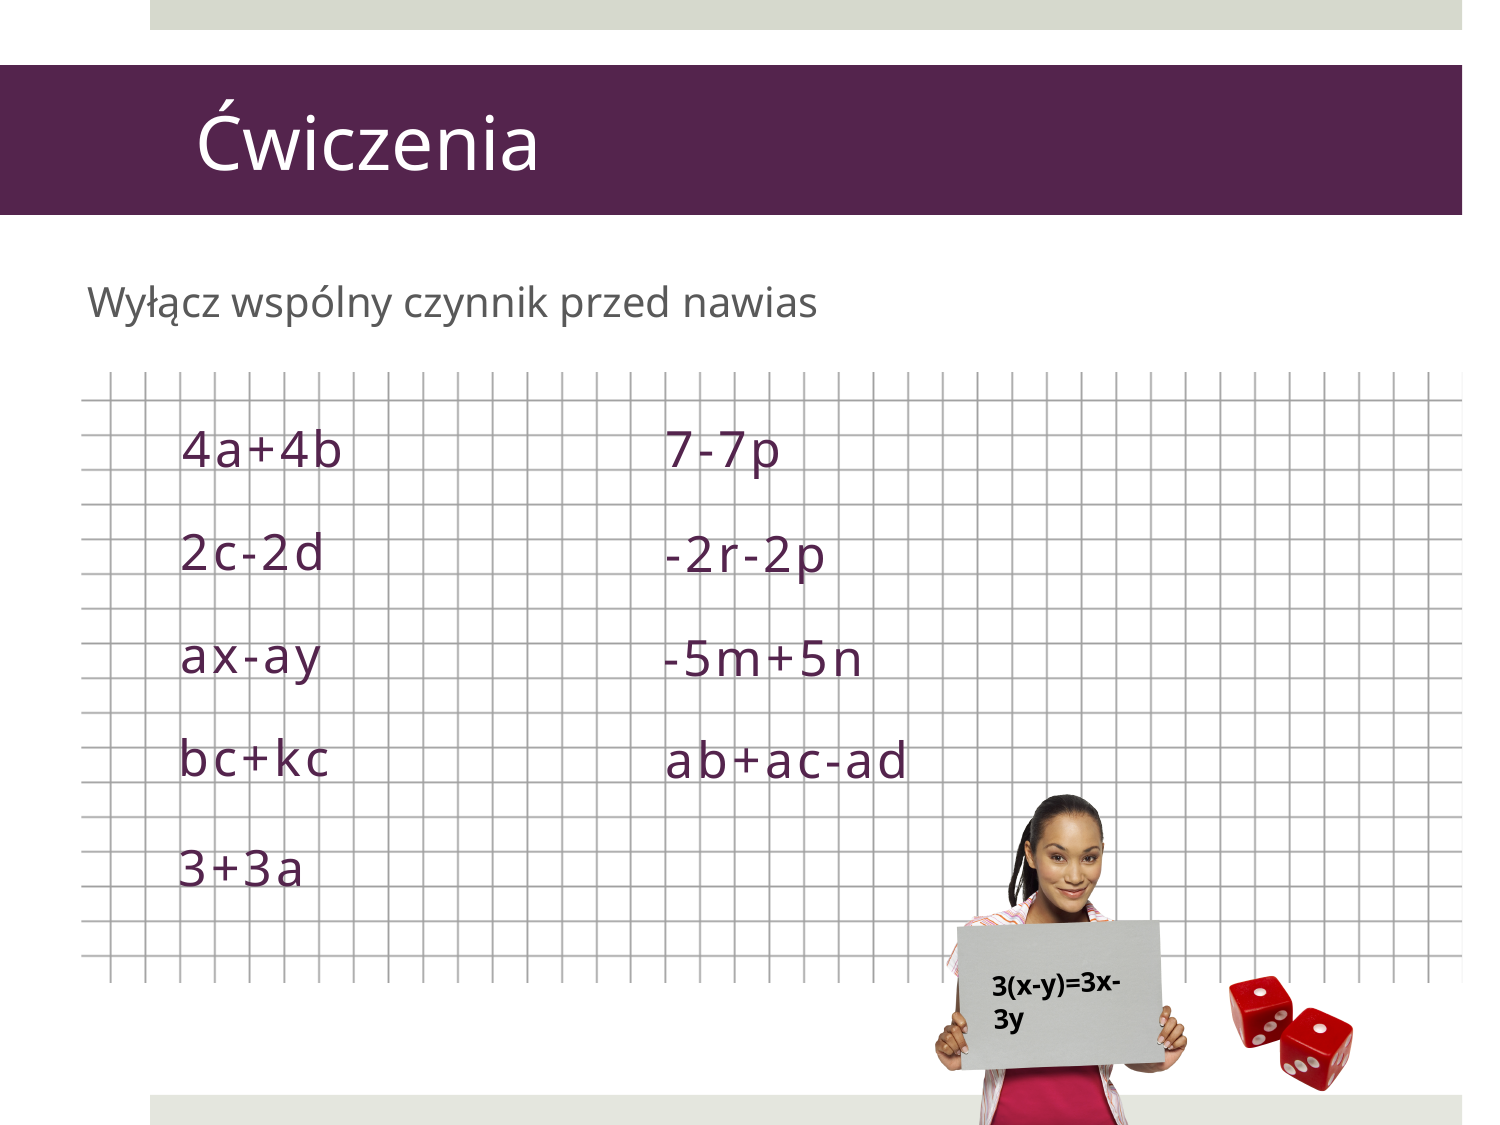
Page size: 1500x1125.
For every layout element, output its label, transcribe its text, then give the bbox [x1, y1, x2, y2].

list Wyłącz wspólny czynnik przed nawias [72, 268, 1461, 356]
title Ćwiczenia [0, 65, 1463, 215]
picture [80, 372, 1463, 1125]
